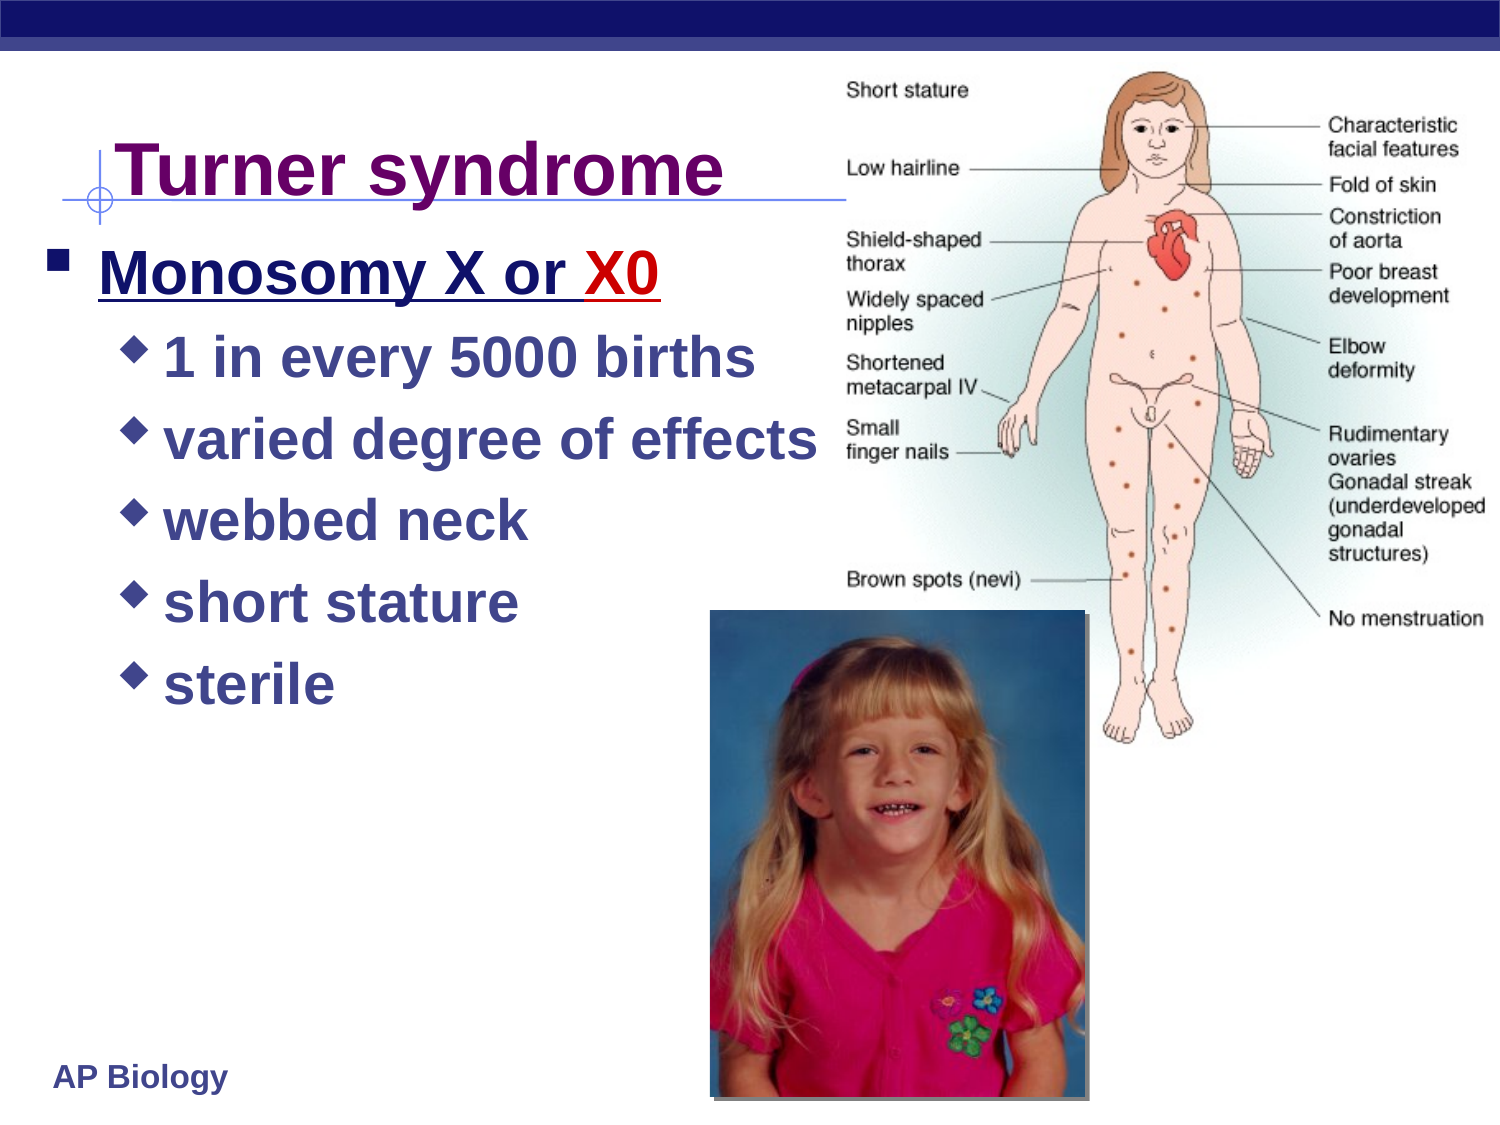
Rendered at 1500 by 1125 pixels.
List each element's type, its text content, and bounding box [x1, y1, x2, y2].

title Turner syndrome [99, 112, 840, 224]
picture [709, 62, 1490, 1098]
list Monosomy X or X0 1 in every 5000 births varied degree of effects webbed neck short stature sterile [26, 224, 840, 900]
